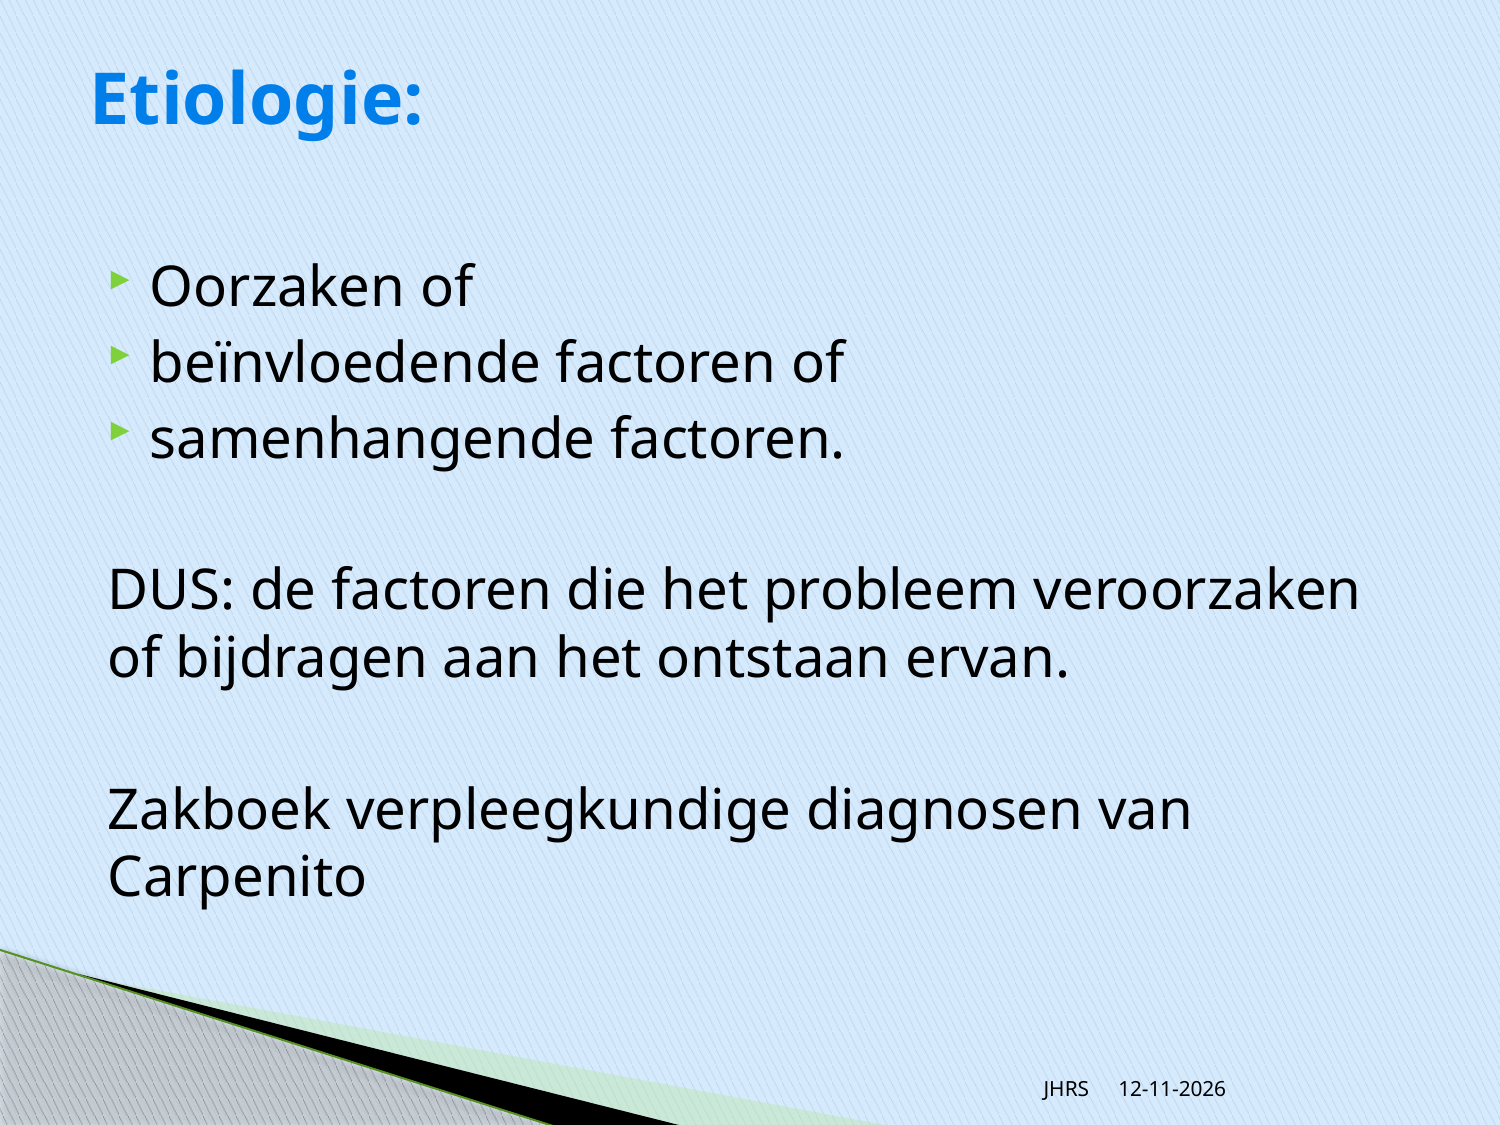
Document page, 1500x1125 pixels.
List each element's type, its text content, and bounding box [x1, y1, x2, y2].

title Etiologie: [75, 45, 1425, 233]
list Oorzaken of beïnvloedende factoren of samenhangende factoren. DUS: de factoren die het probleem veroorzaken of bijdragen aan het ontstaan ervan. Zakboek verpleegkundige diagnosen van Carpenito [75, 243, 1425, 986]
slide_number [1105, 1051, 1419, 1112]
footer JHRS [718, 1051, 1105, 1112]
